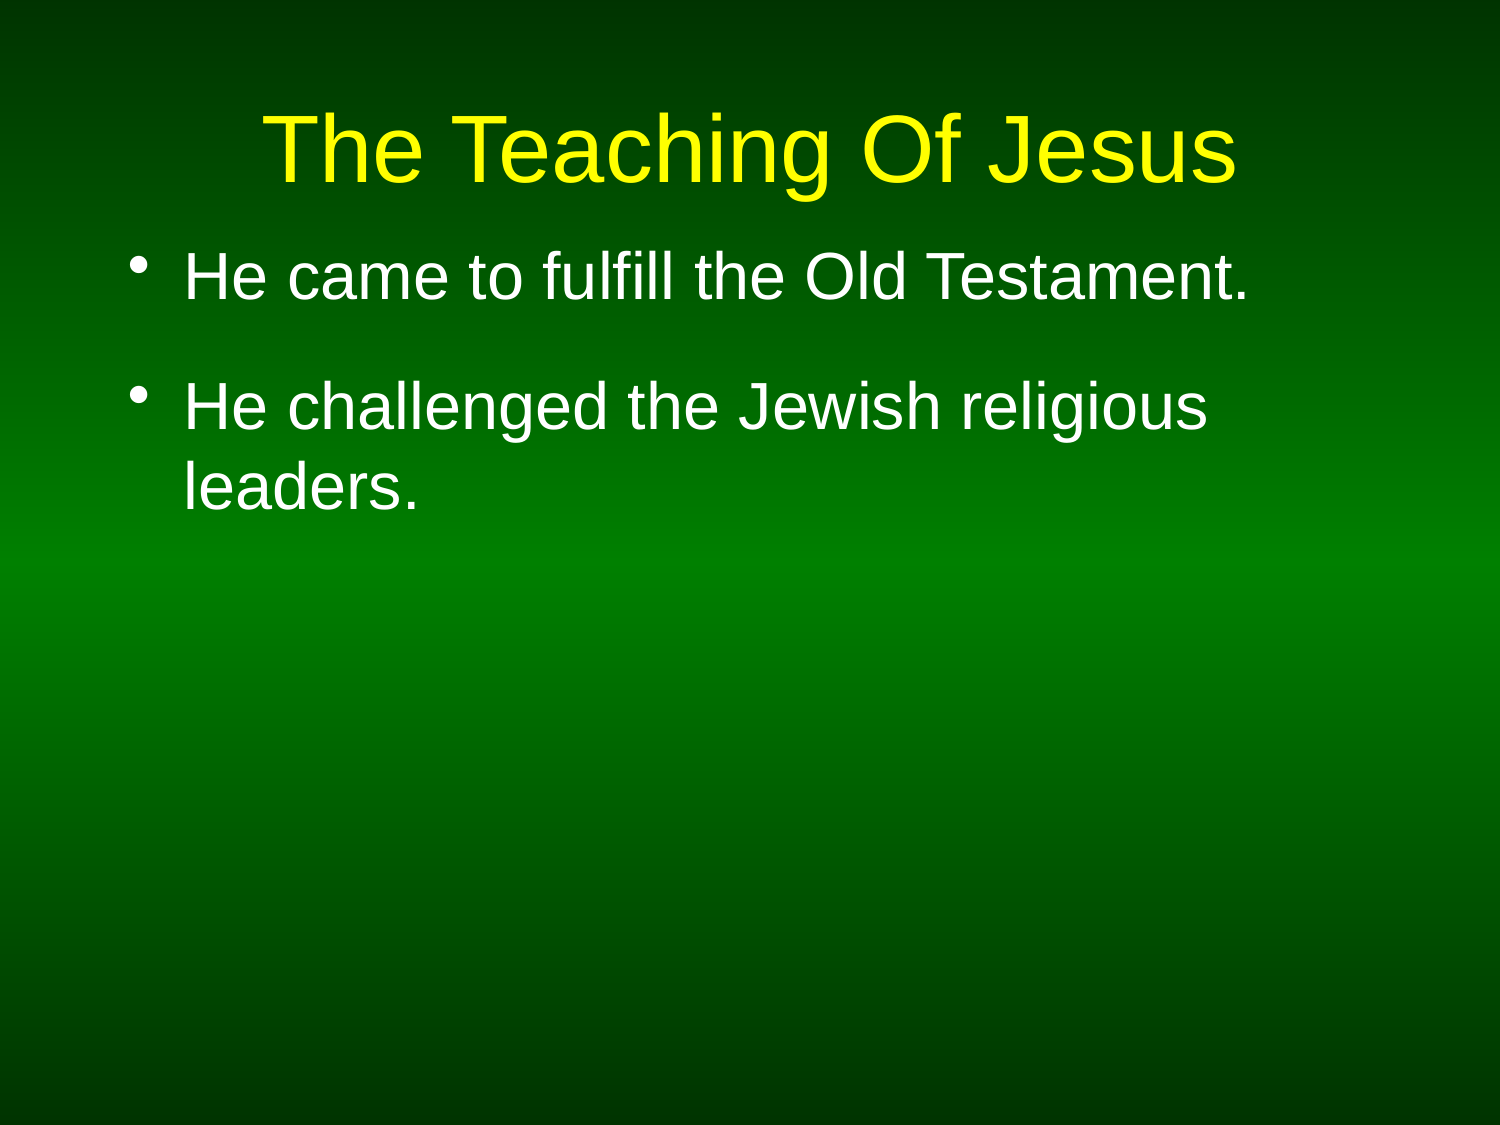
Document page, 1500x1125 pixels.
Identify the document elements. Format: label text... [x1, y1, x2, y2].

list He came to fulfill the Old Testament. He challenged the Jewish religious leaders. [112, 224, 1463, 1038]
title The Teaching Of Jesus [37, 50, 1463, 238]
